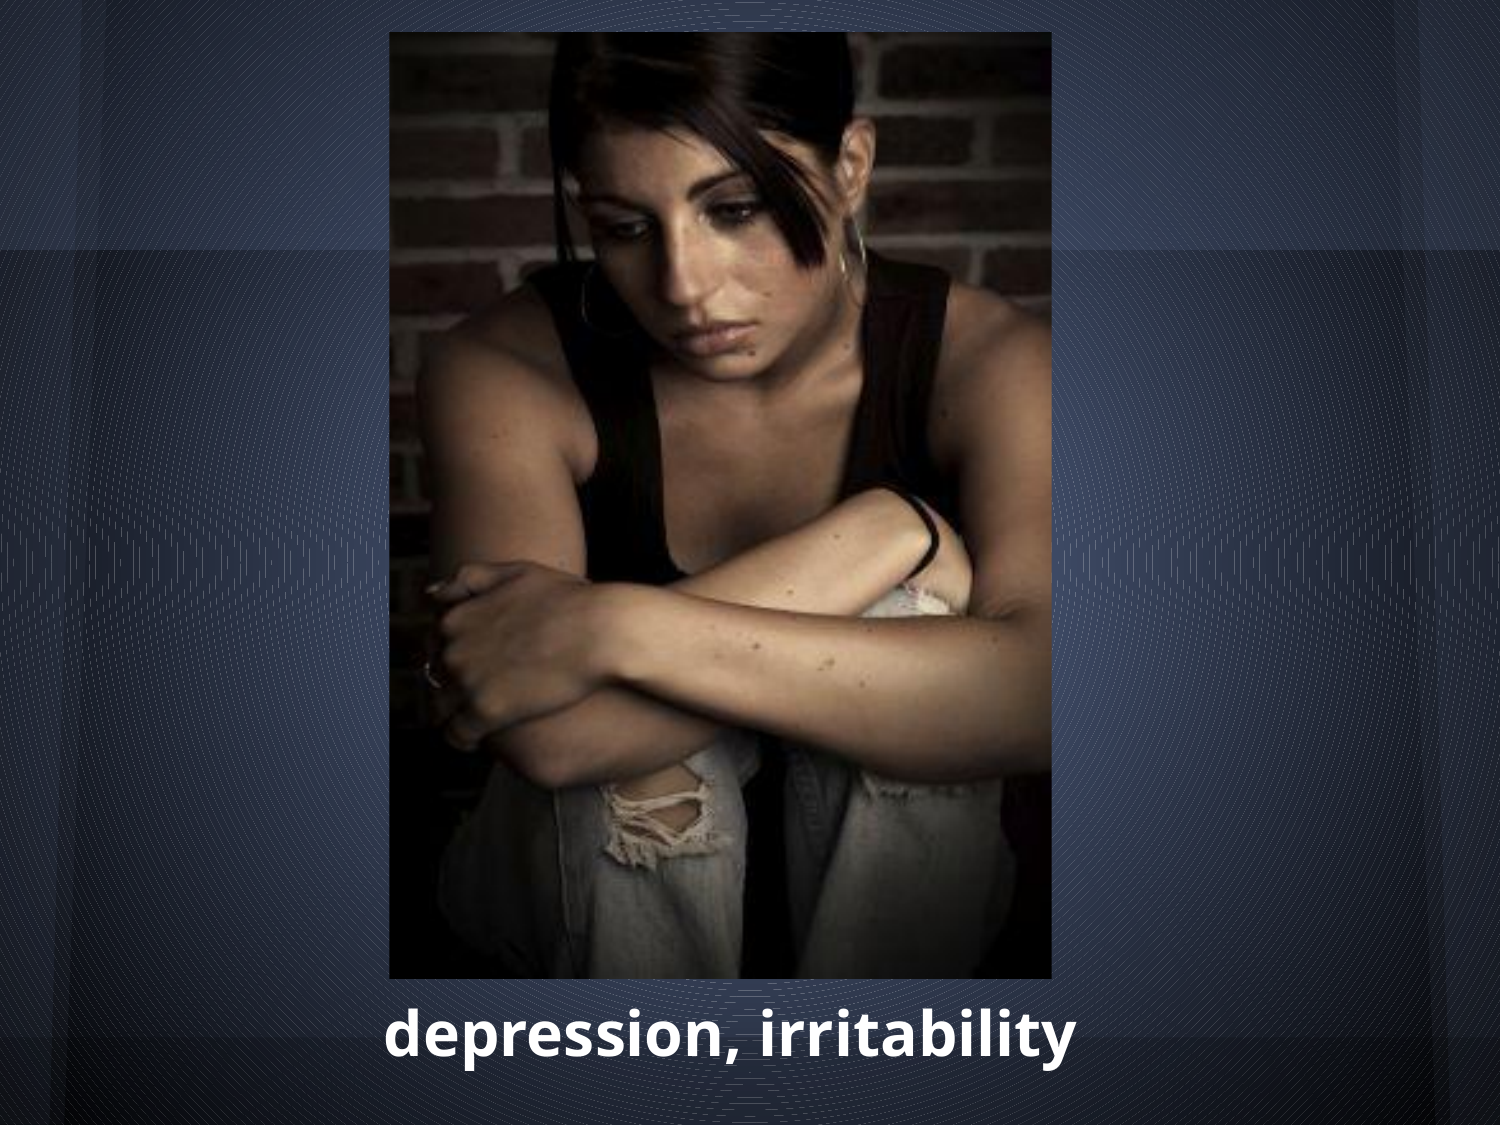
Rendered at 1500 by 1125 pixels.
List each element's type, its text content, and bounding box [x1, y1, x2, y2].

list depression, irritability [56, 978, 1406, 1125]
text_box [389, 32, 1052, 979]
